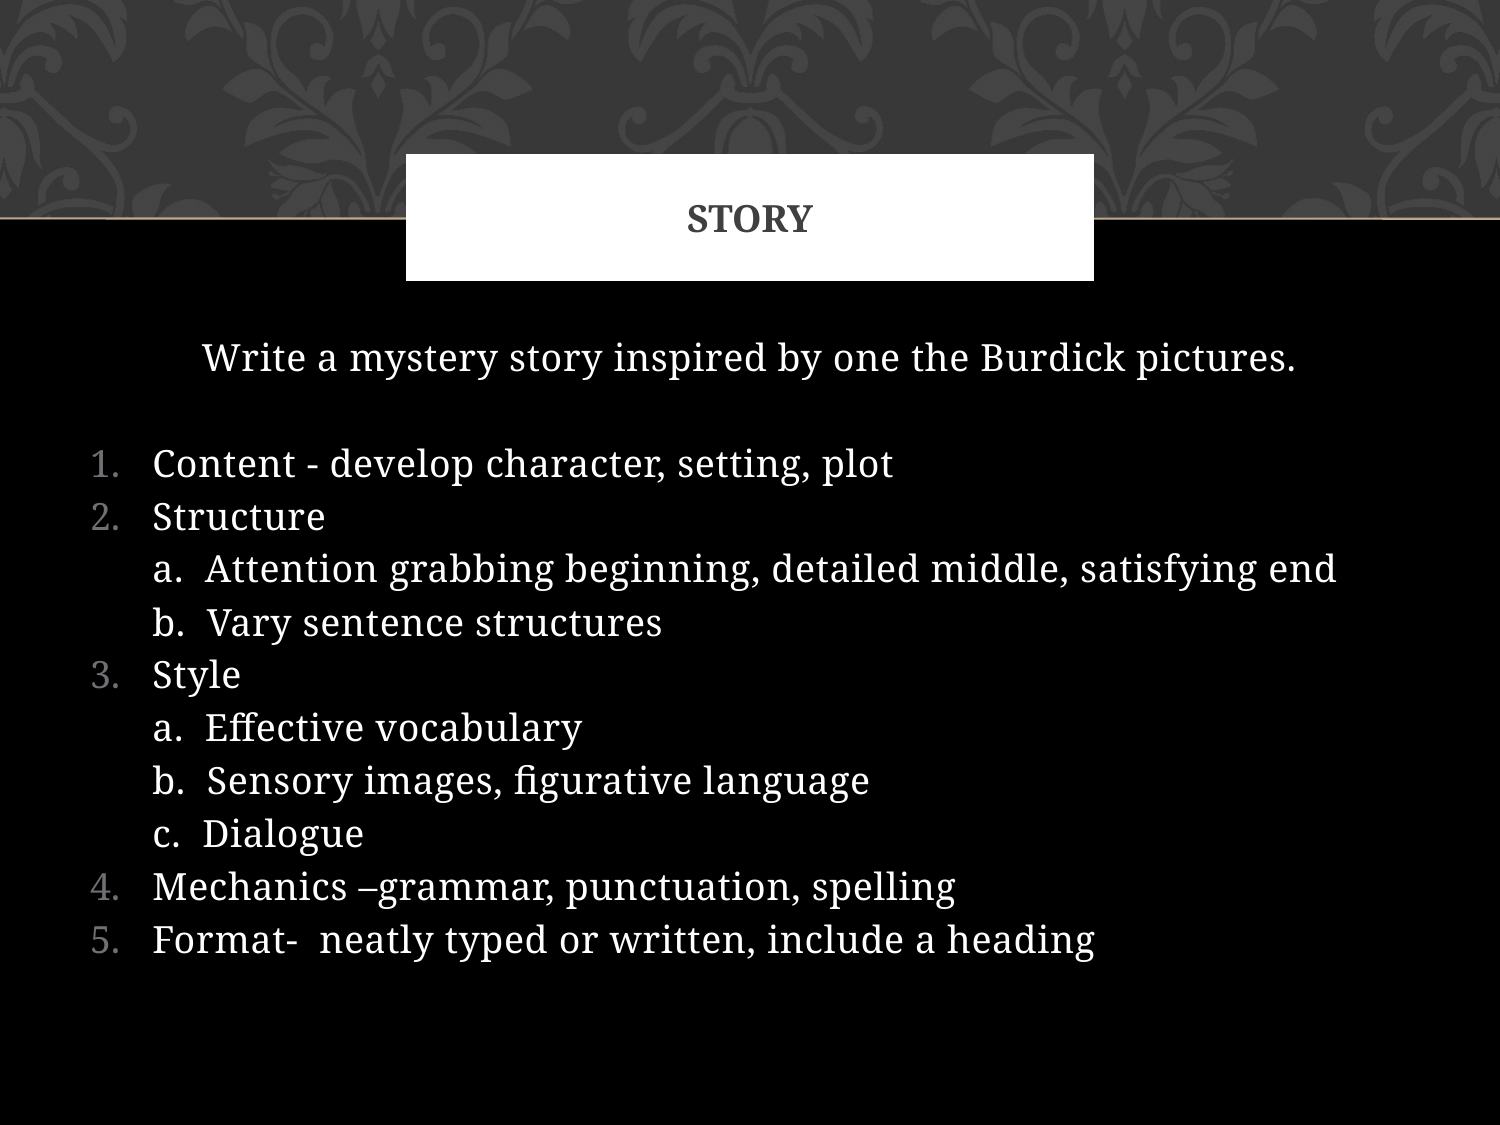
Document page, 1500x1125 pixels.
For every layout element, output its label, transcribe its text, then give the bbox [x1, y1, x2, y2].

title STORY [406, 154, 1094, 281]
list Write a mystery story inspired by one the Burdick pictures. Content - develop character, setting, plot Structure a. Attention grabbing beginning, detailed middle, satisfying end b. Vary sentence structures Style a. Effective vocabulary b. Sensory images, figurative language c. Dialogue Mechanics –grammar, punctuation, spelling Format- neatly typed or written, include a heading [75, 331, 1425, 1007]
